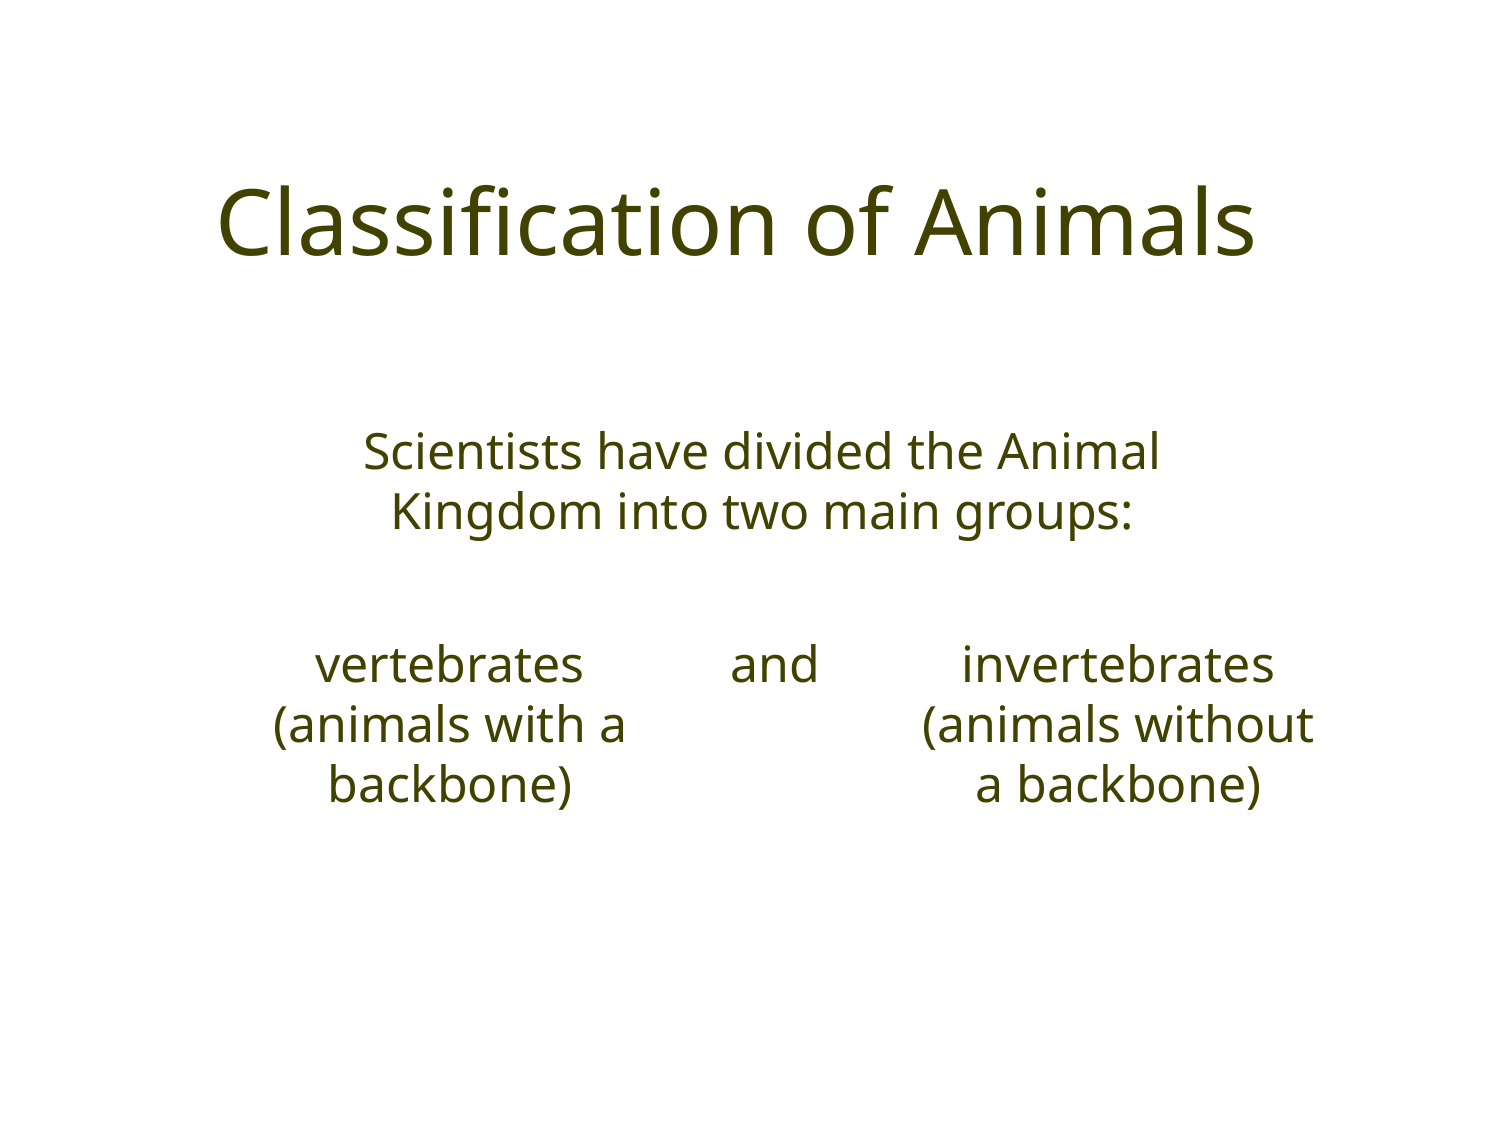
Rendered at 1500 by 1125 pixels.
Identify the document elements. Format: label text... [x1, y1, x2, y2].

text_box Scientists have divided the Animal Kingdom into two main groups: [300, 412, 1225, 548]
title Classification of Animals [99, 124, 1376, 313]
text_box invertebrates (animals without a backbone) [887, 624, 1350, 820]
text_box vertebrates (animals with a backbone) [237, 624, 663, 820]
text_box and [675, 624, 875, 700]
